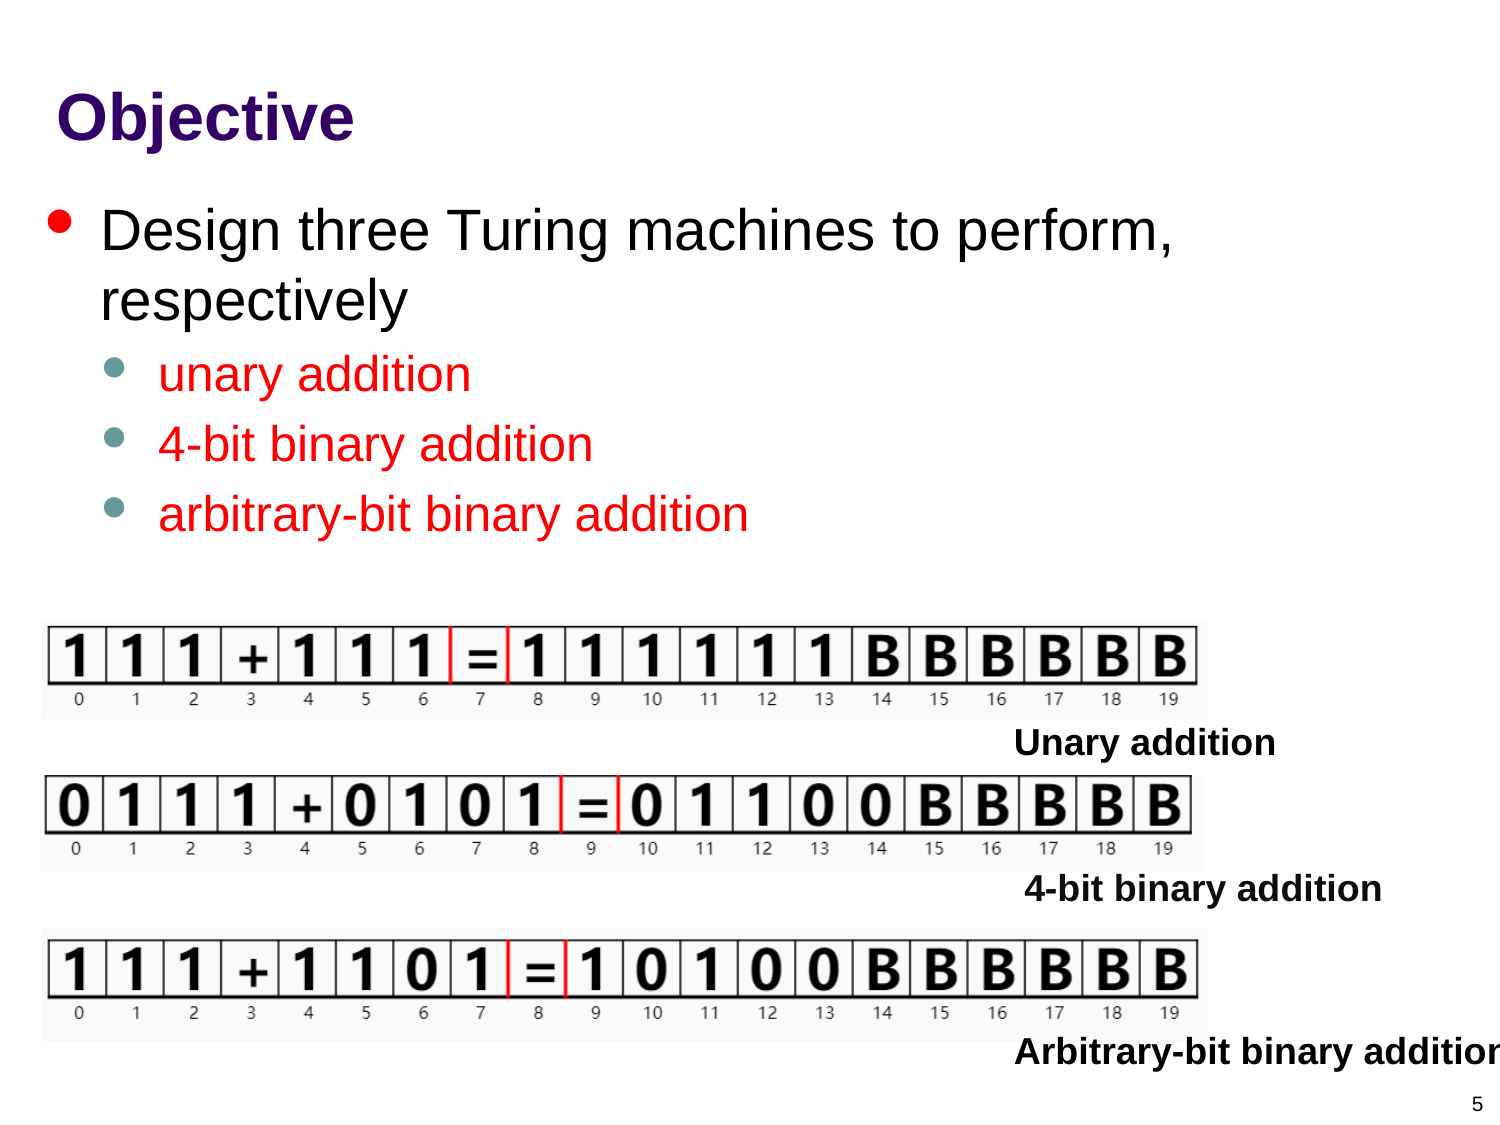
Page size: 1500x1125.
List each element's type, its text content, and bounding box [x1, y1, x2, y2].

list Design three Turing machines to perform, respectively unary addition 4-bit binary addition arbitrary-bit binary addition [29, 184, 1483, 1083]
picture [42, 621, 1209, 720]
picture [42, 928, 1209, 1042]
text_box Unary addition [999, 710, 1340, 770]
slide_number 5 [1378, 1083, 1499, 1125]
picture [39, 774, 1204, 873]
text_box 4-bit binary addition [999, 856, 1500, 916]
text_box Arbitrary-bit binary addition [999, 1019, 1500, 1080]
title Objective [41, 19, 1471, 162]
